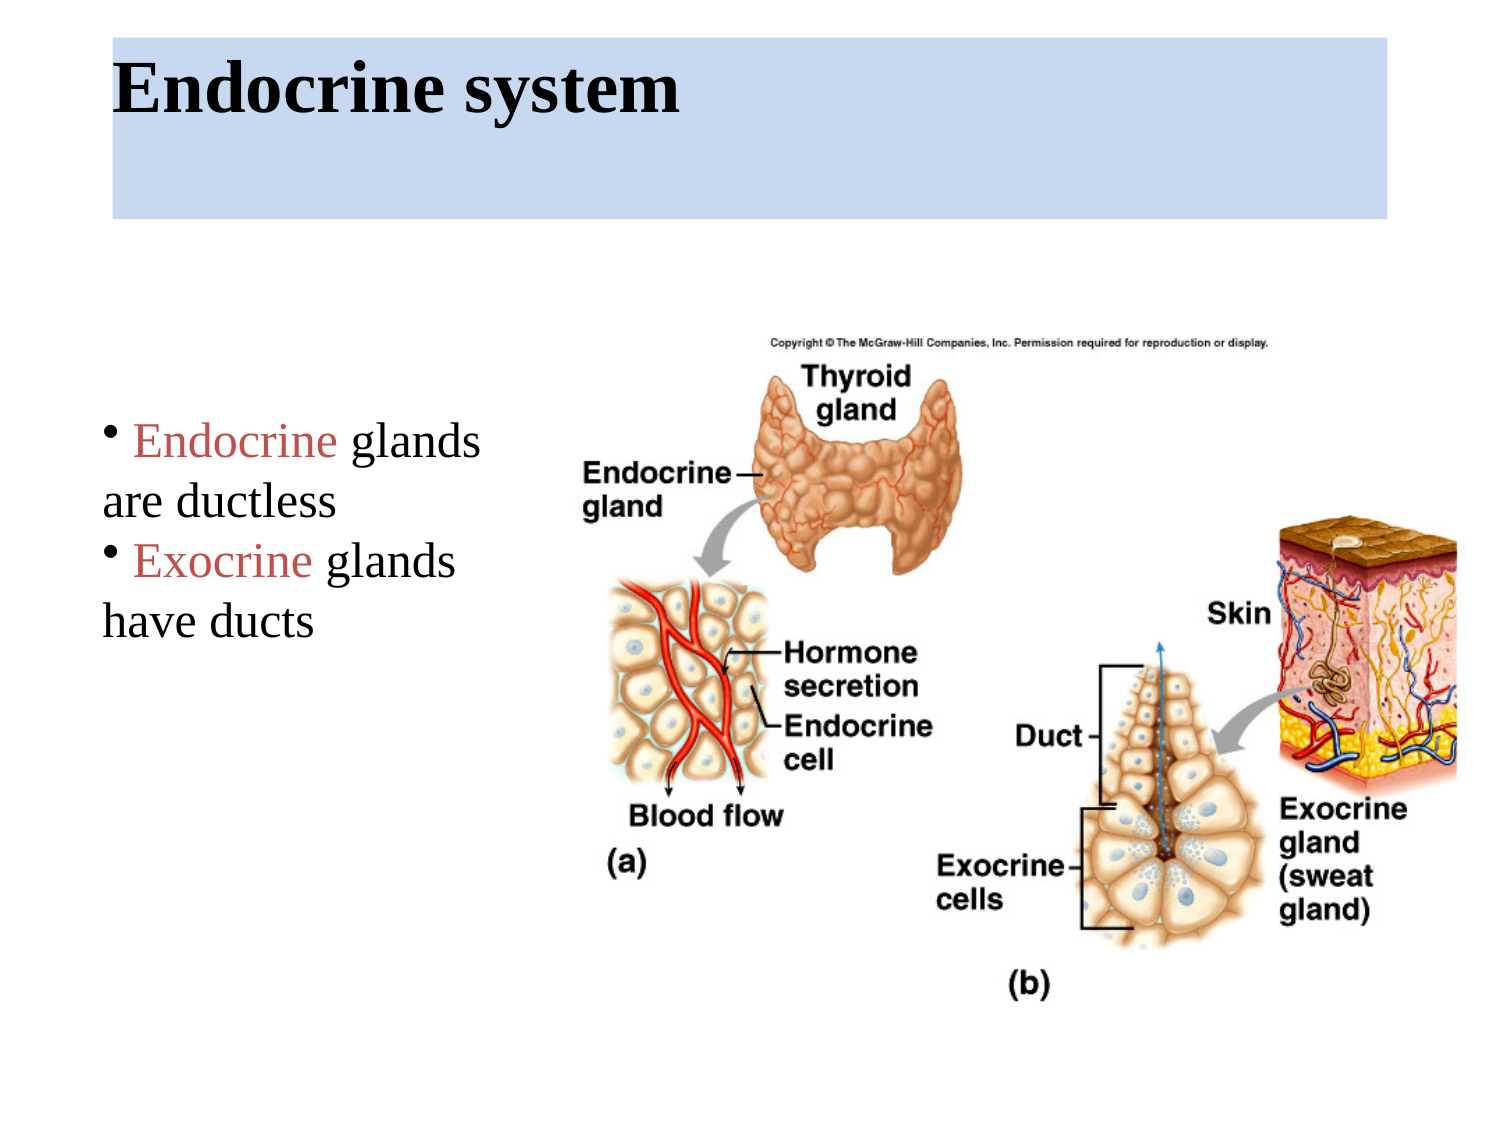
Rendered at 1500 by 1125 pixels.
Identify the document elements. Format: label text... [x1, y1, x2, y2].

text_box Endocrine glands are ductless Exocrine glands have ducts [87, 399, 553, 775]
picture [574, 337, 1467, 1007]
title Endocrine system [112, 37, 1388, 220]
